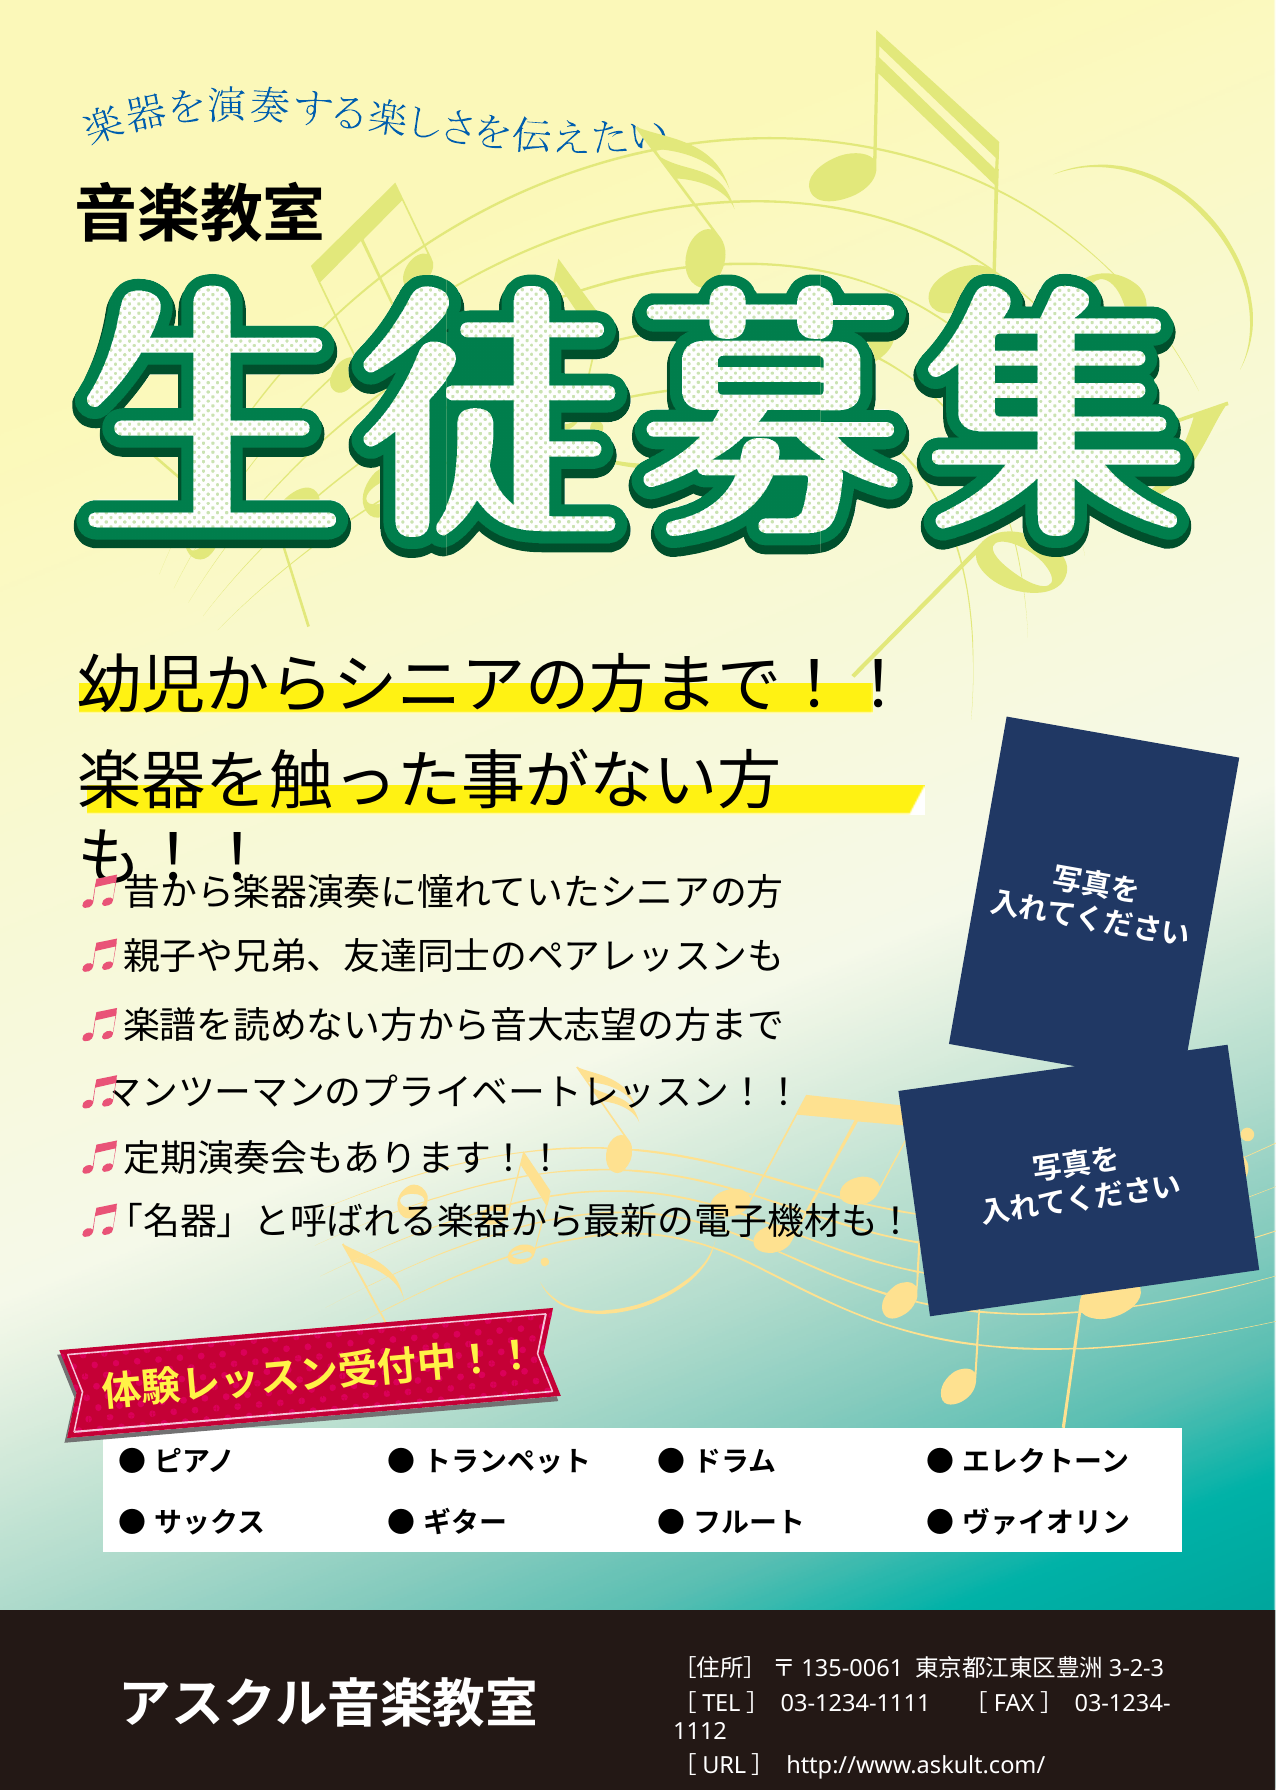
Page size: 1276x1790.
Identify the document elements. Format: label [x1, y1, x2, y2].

text_box [81, 994, 791, 1055]
text_box [81, 1189, 941, 1250]
text_box [81, 860, 791, 921]
text_box [81, 924, 791, 985]
picture [0, 0, 1276, 1790]
text_box [81, 1126, 571, 1187]
text_box [81, 1061, 791, 1122]
text_box [56, 1307, 562, 1444]
